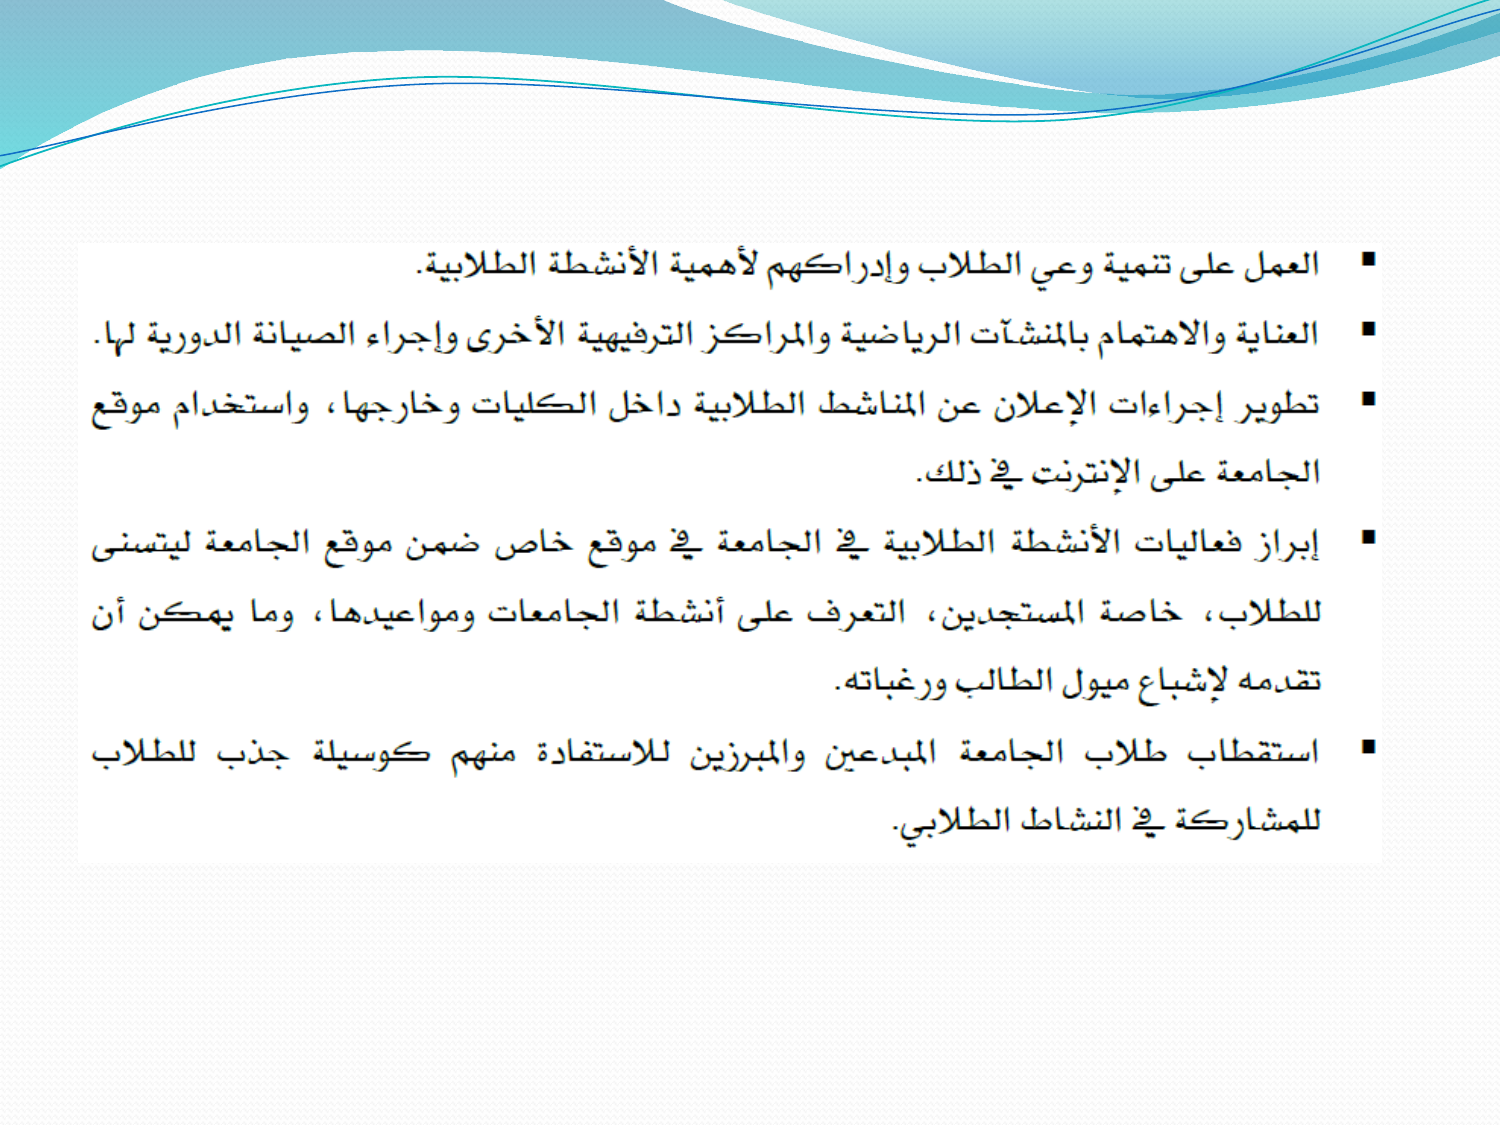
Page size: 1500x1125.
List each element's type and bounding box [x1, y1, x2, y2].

picture [78, 243, 1382, 863]
